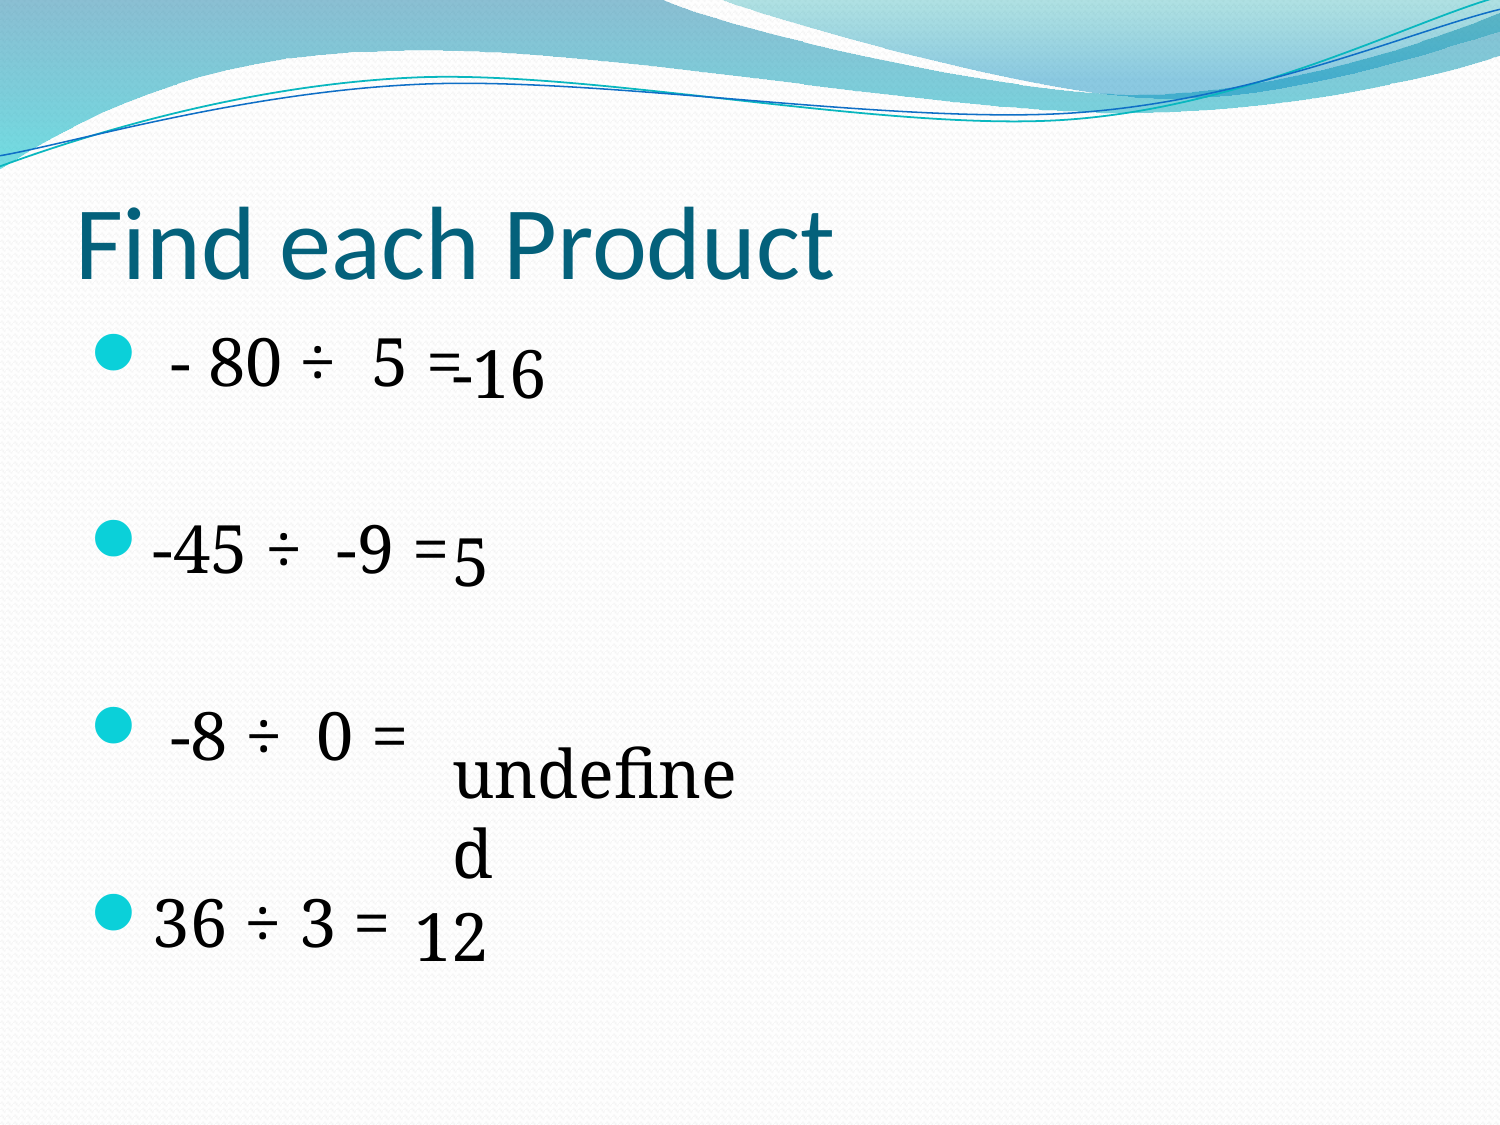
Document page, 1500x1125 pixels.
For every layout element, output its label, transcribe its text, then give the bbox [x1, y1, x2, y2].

text_box Find each Product [74, 112, 1425, 300]
text_box 12 [399, 887, 538, 983]
text_box 5 [437, 512, 575, 608]
text_box -16 [437, 324, 575, 420]
text_box - 80 ÷ 5 = -45 ÷ -9 = -8 ÷ 0 = 36 ÷ 3 = [74, 312, 1425, 1025]
text_box undefined [437, 724, 788, 900]
